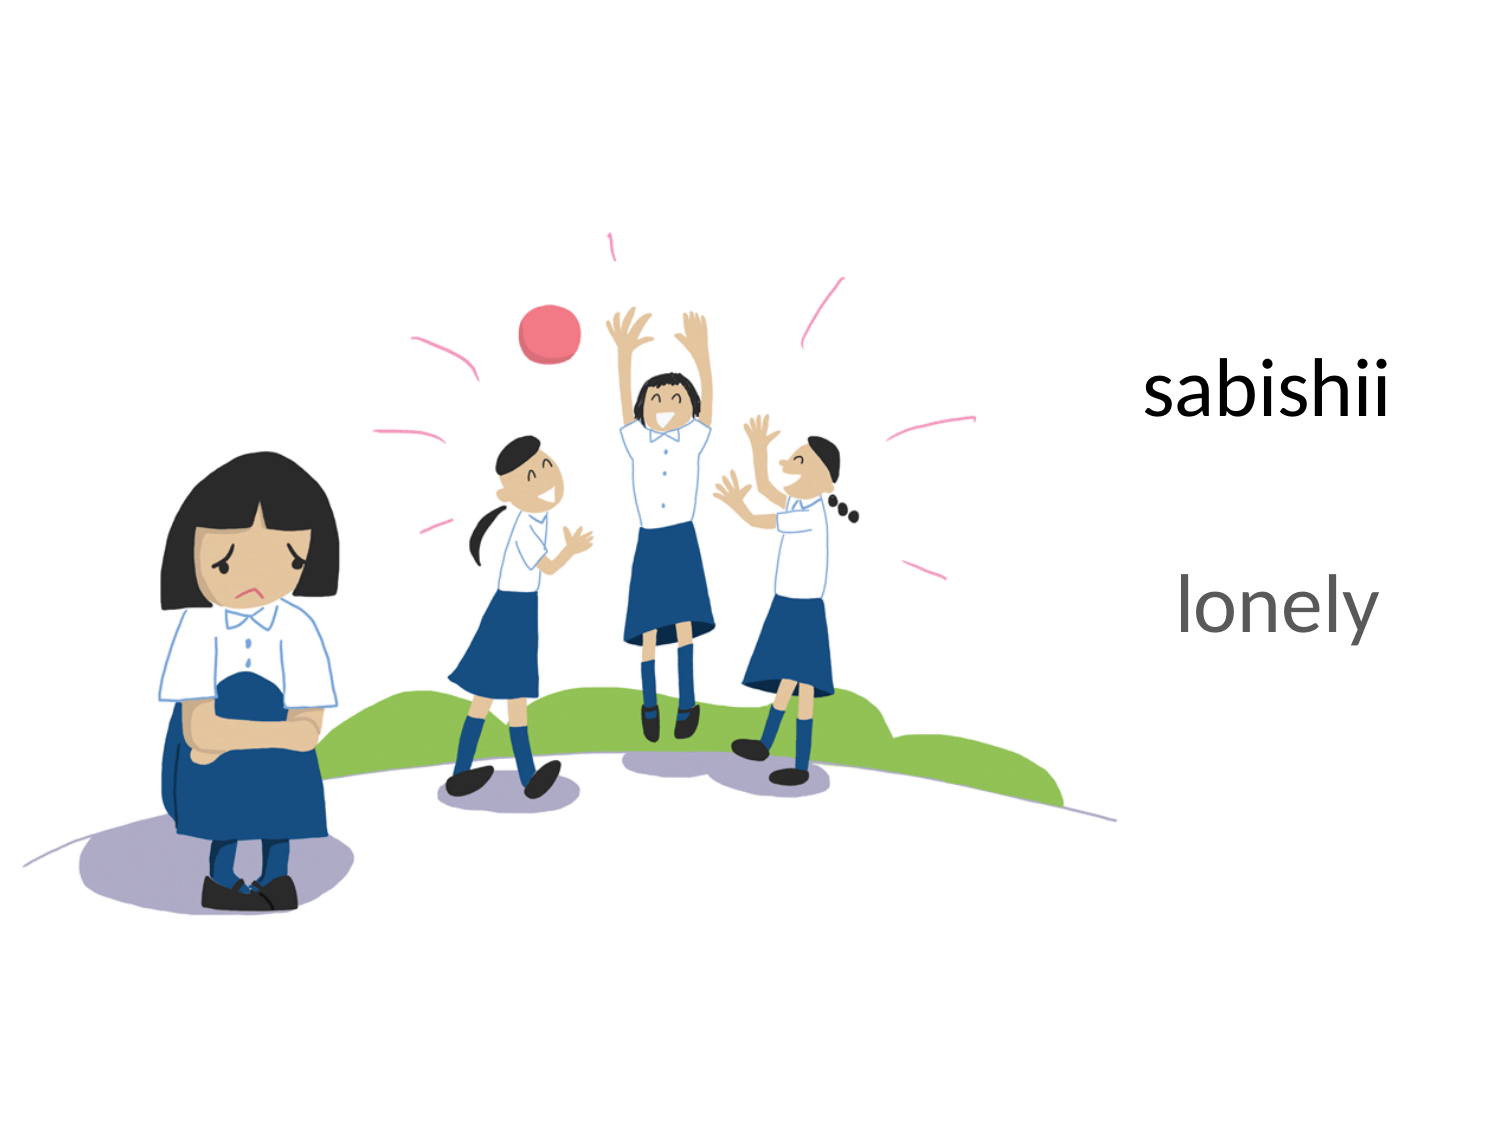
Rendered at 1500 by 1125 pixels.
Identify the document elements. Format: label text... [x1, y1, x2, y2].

text_box lonely [1160, 541, 1395, 757]
text_box sabishii [1134, 325, 1407, 441]
picture [8, 228, 1129, 923]
